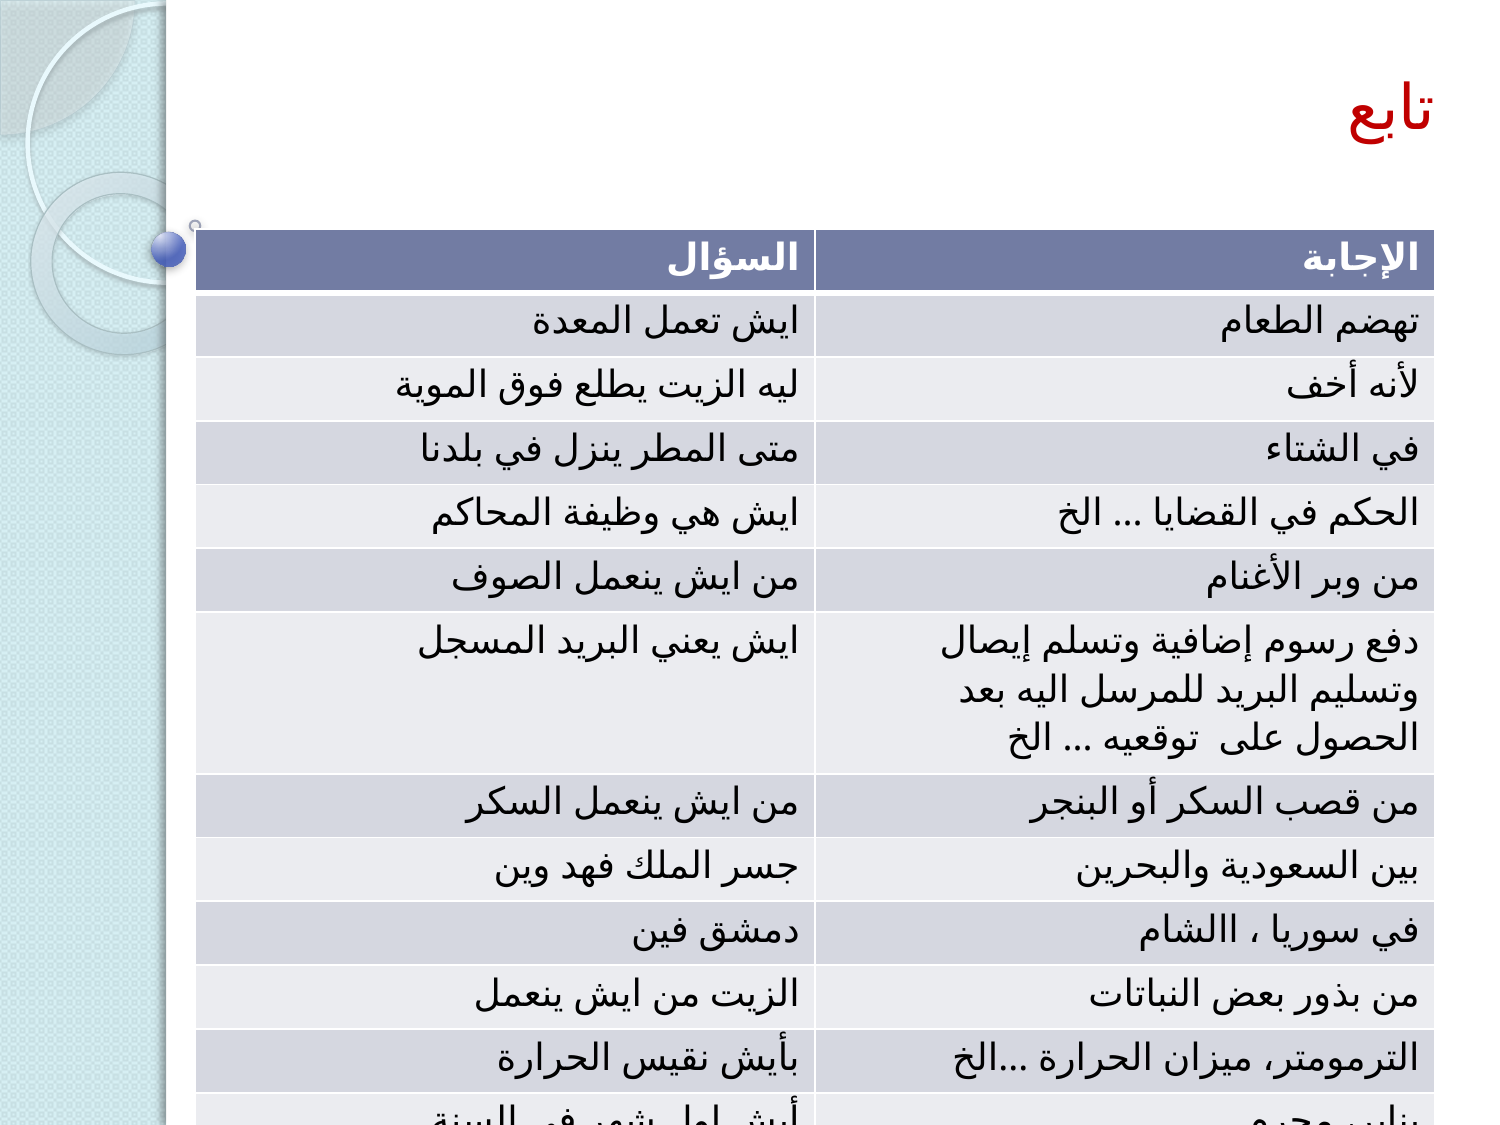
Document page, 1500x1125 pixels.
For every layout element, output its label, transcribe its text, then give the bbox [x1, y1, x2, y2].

table_cell ايش يعني البريد المسجل [196, 613, 814, 773]
title تابع [234, 59, 1450, 150]
table_cell من ايش ينعمل السكر [196, 775, 814, 837]
table_header الإجابة [816, 230, 1434, 290]
table_cell بأيش نقيس الحرارة [196, 1030, 814, 1092]
table_cell من وبر الأغنام [816, 549, 1434, 611]
table_cell دمشق فين [196, 902, 814, 964]
table_cell من بذور بعض النباتات [816, 966, 1434, 1028]
table_cell ايش تعمل المعدة [196, 296, 814, 356]
table_cell أيش اول شهر في السنة [196, 1094, 814, 1125]
table_cell دفع رسوم إضافية وتسلم إيصال وتسليم البريد للمرسل اليه بعد الحصول على توقعيه ... الخ [816, 613, 1434, 773]
table_cell ايش هي وظيفة المحاكم [196, 485, 814, 547]
table_cell من قصب السكر أو البنجر [816, 775, 1434, 837]
table_cell لأنه أخف [816, 358, 1434, 420]
table_cell في سوريا ، االشام [816, 902, 1434, 964]
table_cell جسر الملك فهد وين [196, 838, 814, 900]
table_cell من ايش ينعمل الصوف [196, 549, 814, 611]
table_cell تهضم الطعام [816, 296, 1434, 356]
table_cell الترمومتر، ميزان الحرارة ...الخ [816, 1030, 1434, 1092]
table_cell في الشتاء [816, 422, 1434, 484]
table_cell الحكم في القضايا ... الخ [816, 485, 1434, 547]
table_cell بين السعودية والبحرين [816, 838, 1434, 900]
table_cell يناير، محرم [816, 1094, 1434, 1125]
table_header السؤال [196, 230, 814, 290]
table_cell ليه الزيت يطلع فوق الموية [196, 358, 814, 420]
table_cell الزيت من ايش ينعمل [196, 966, 814, 1028]
table_cell متى المطر ينزل في بلدنا [196, 422, 814, 484]
